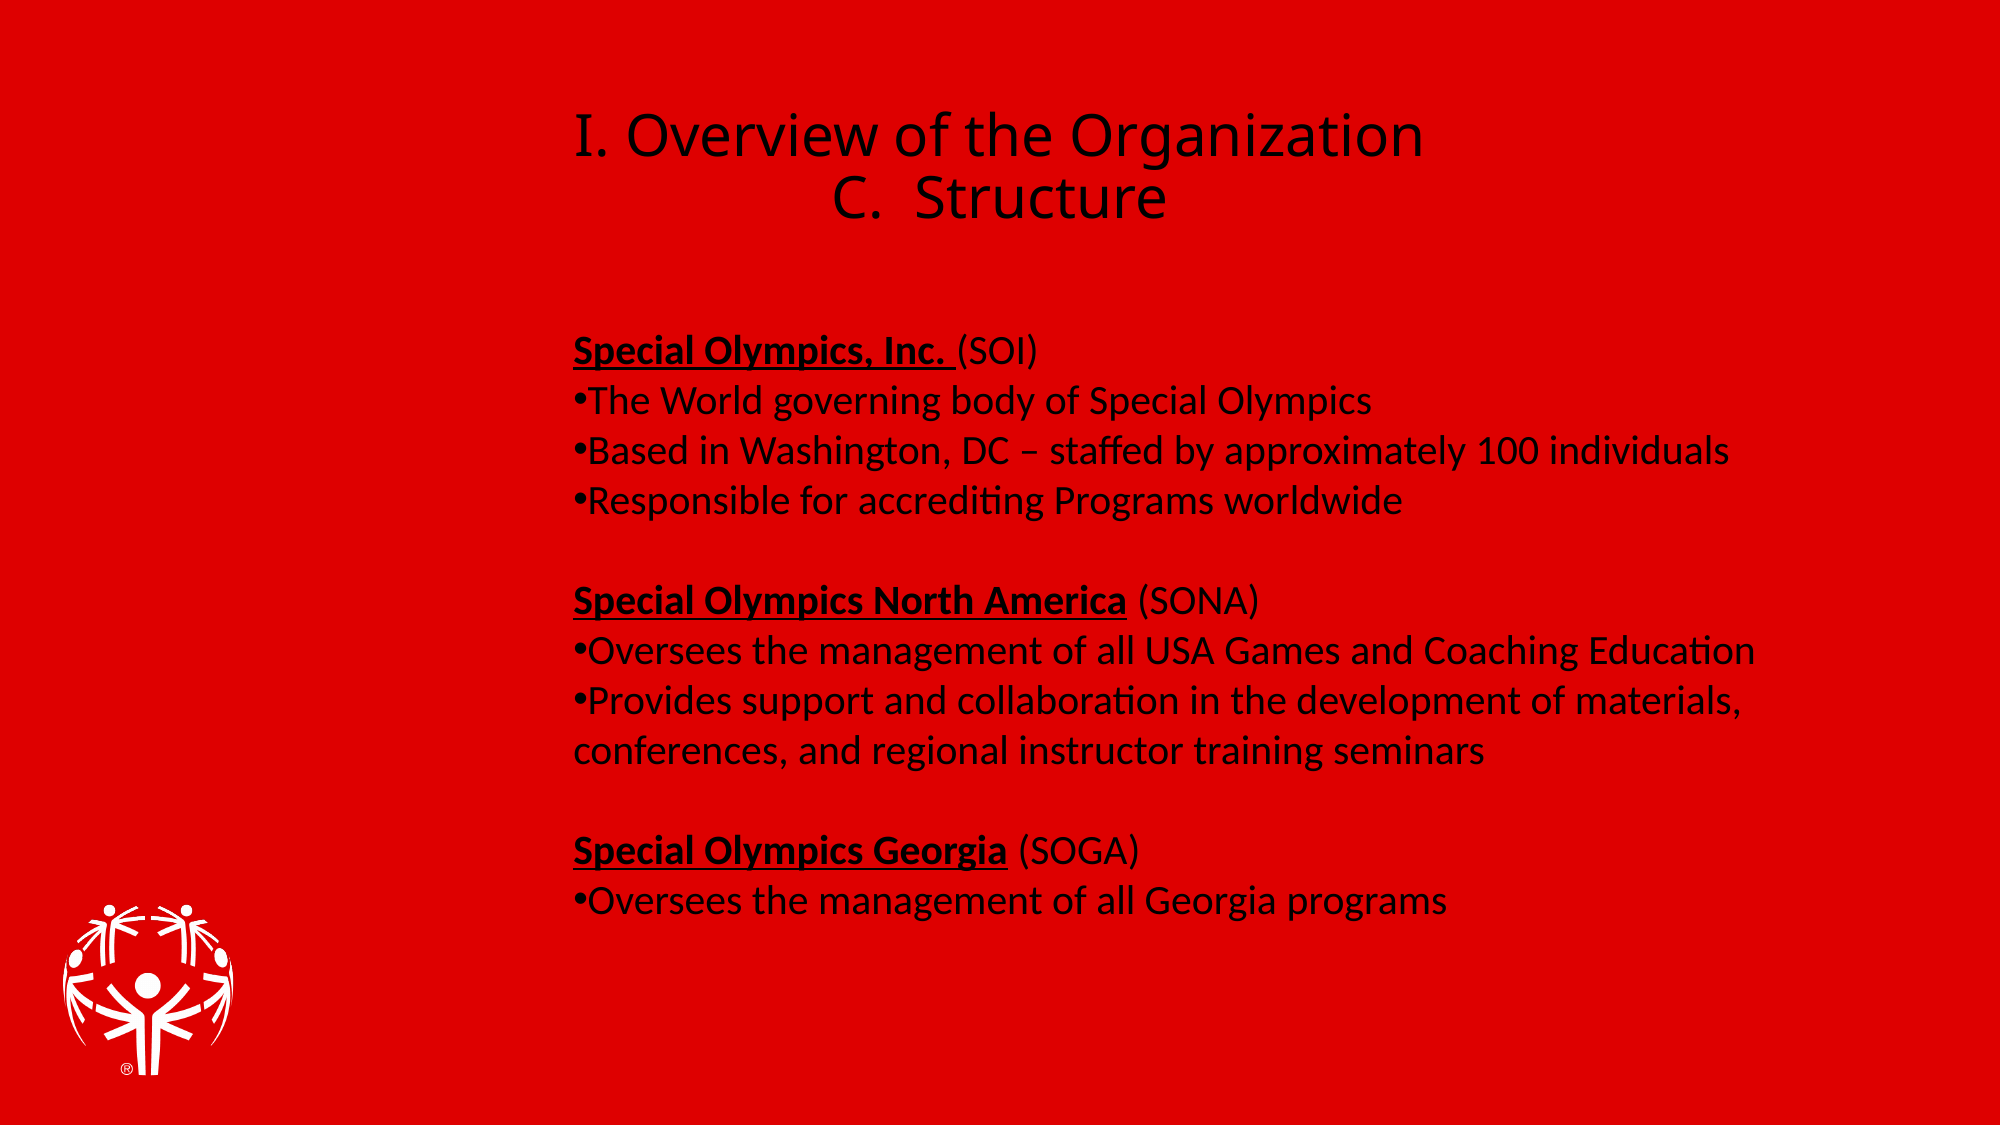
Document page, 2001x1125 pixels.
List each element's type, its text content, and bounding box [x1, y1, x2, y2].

text_box Special Olympics, Inc. (SOI) The World governing body of Special Olympics Based in Washington, DC – staffed by approximately 100 individuals Responsible for accrediting Programs worldwide Special Olympics North America (SONA) Oversees the management of all USA Games and Coaching Education Provides support and collaboration in the development of materials, conferences, and regional instructor training seminars Special Olympics Georgia (SOGA) Oversees the management of all Georgia programs [558, 315, 1922, 931]
title I. Overview of the Organization C. Structure [137, 59, 1863, 278]
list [0, 881, 287, 1098]
